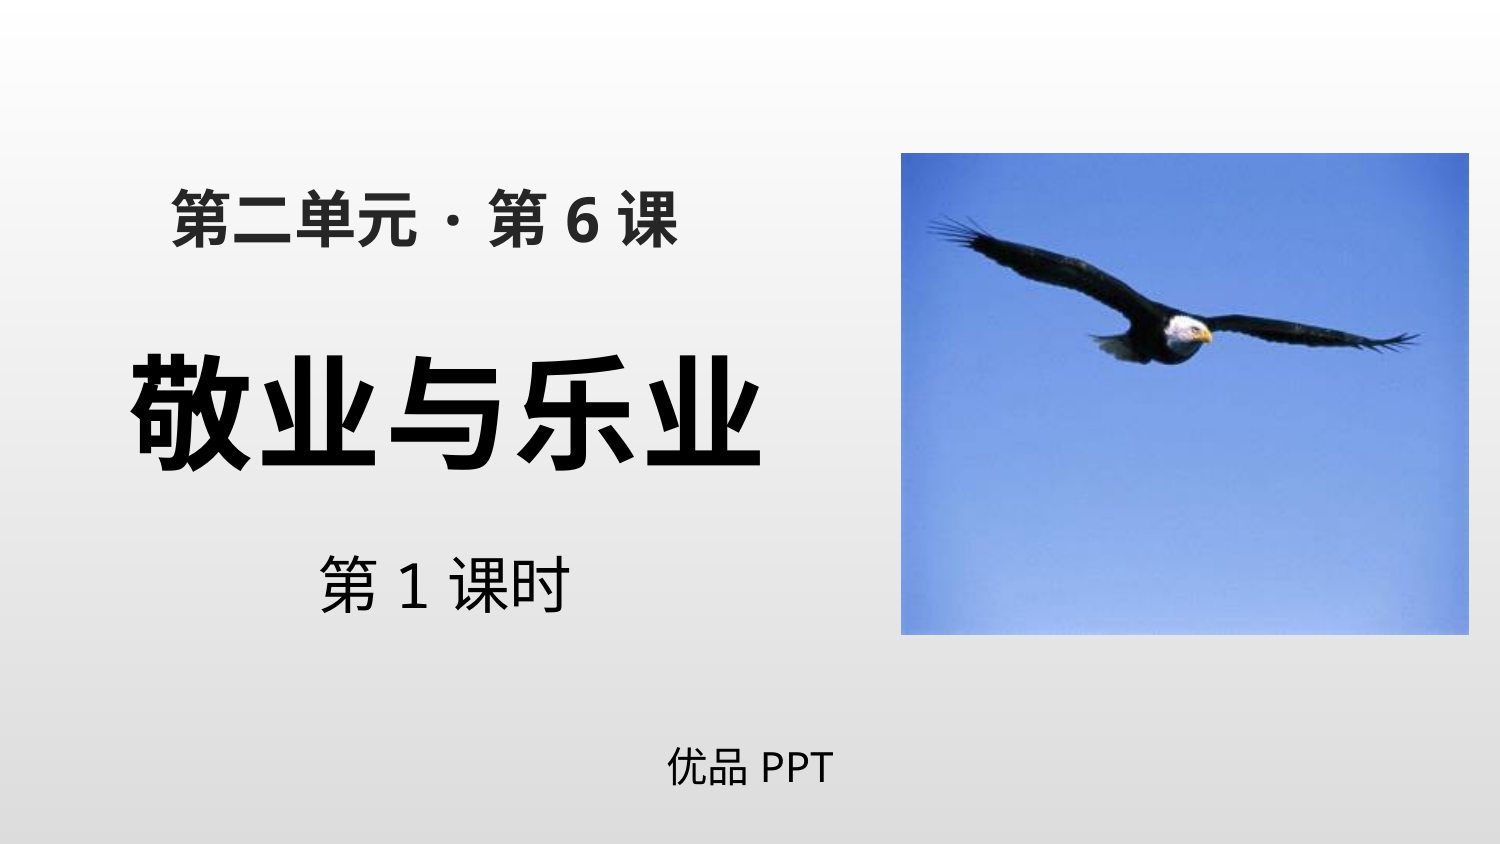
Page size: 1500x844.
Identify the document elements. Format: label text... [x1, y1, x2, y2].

title 敬业与乐业 [116, 329, 901, 491]
text_box 优品PPT [0, 727, 1500, 798]
picture [901, 153, 1469, 635]
subtitle 第1课时 [84, 540, 806, 635]
text_box 第二单元·第6课 [116, 137, 747, 261]
